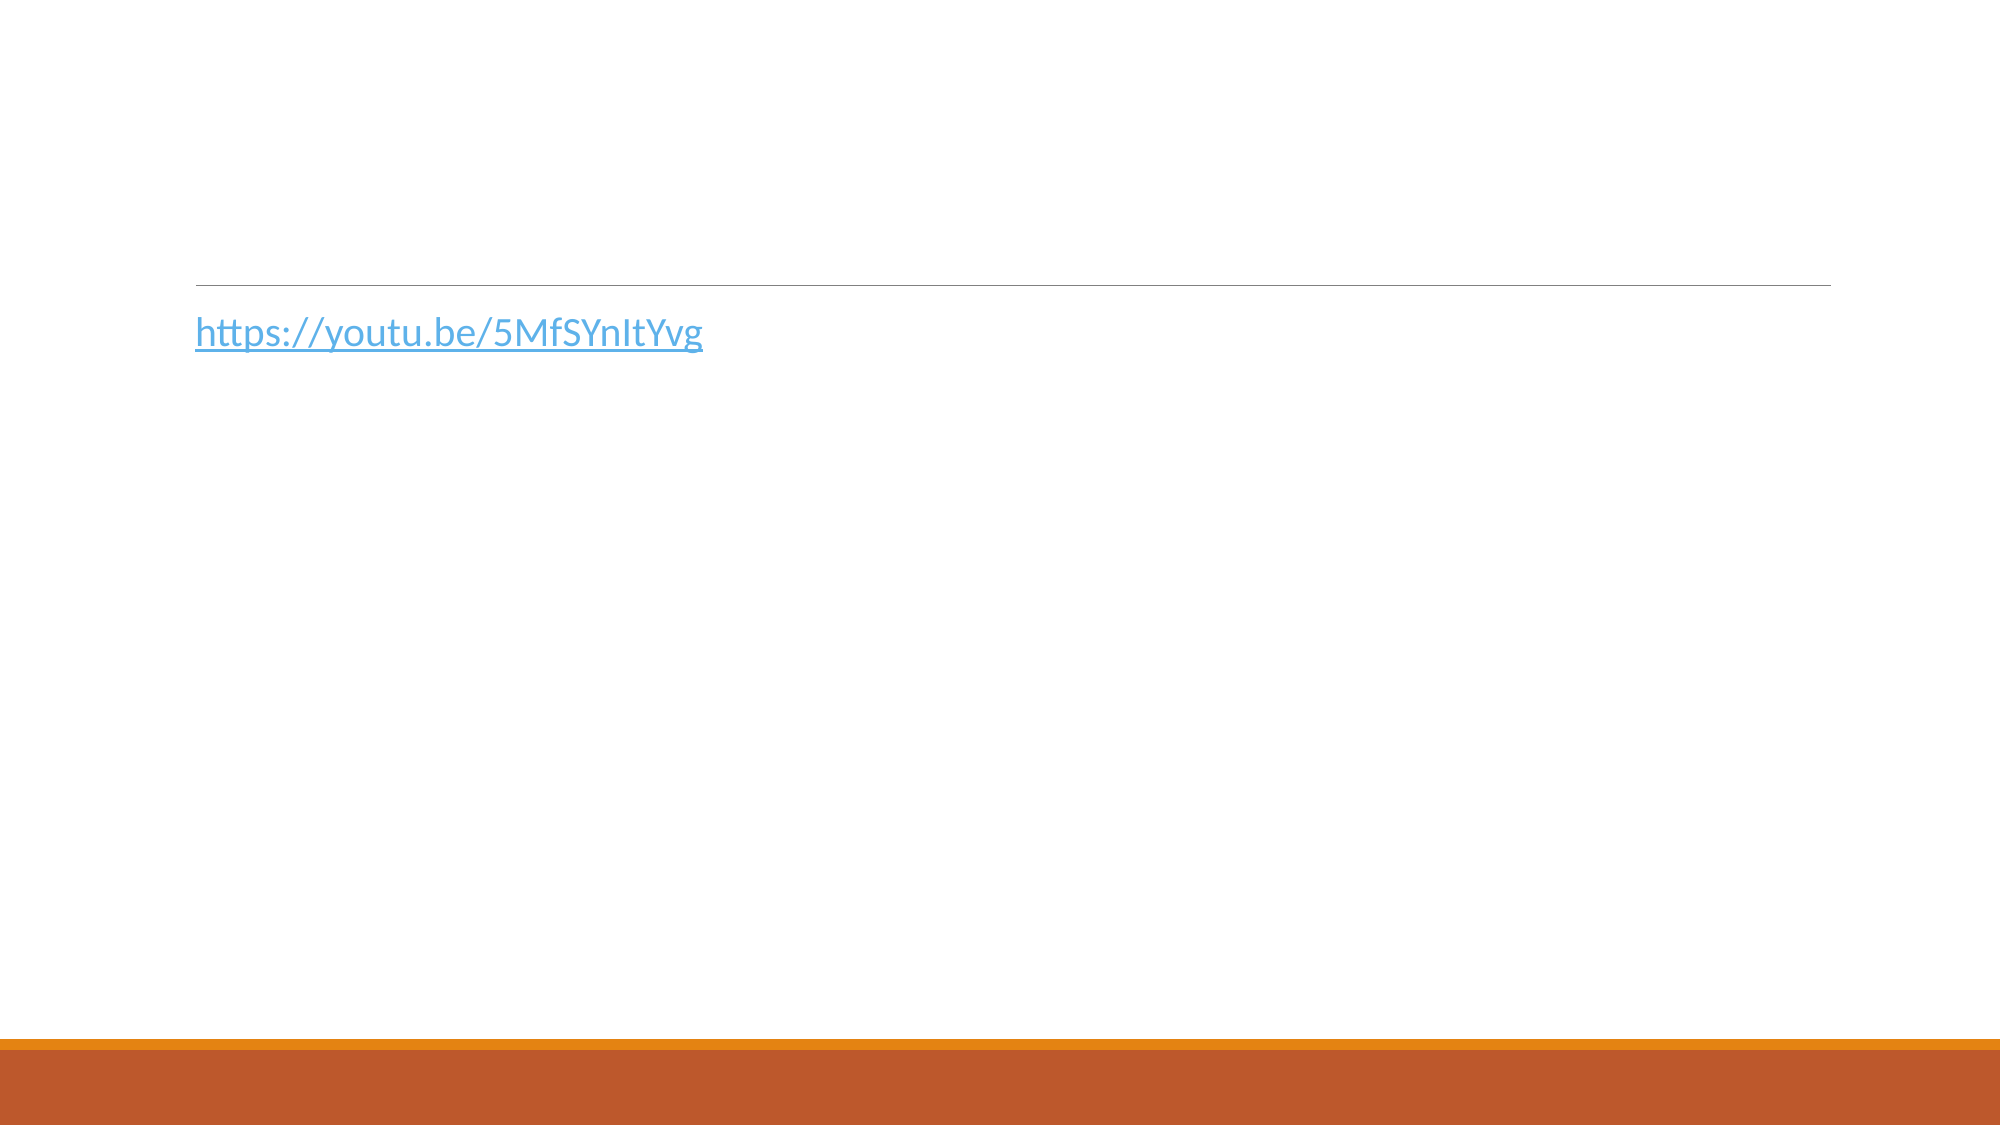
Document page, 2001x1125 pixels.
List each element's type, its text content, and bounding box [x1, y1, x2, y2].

list https://youtu.be/5MfSYnItYvg [180, 302, 1830, 963]
